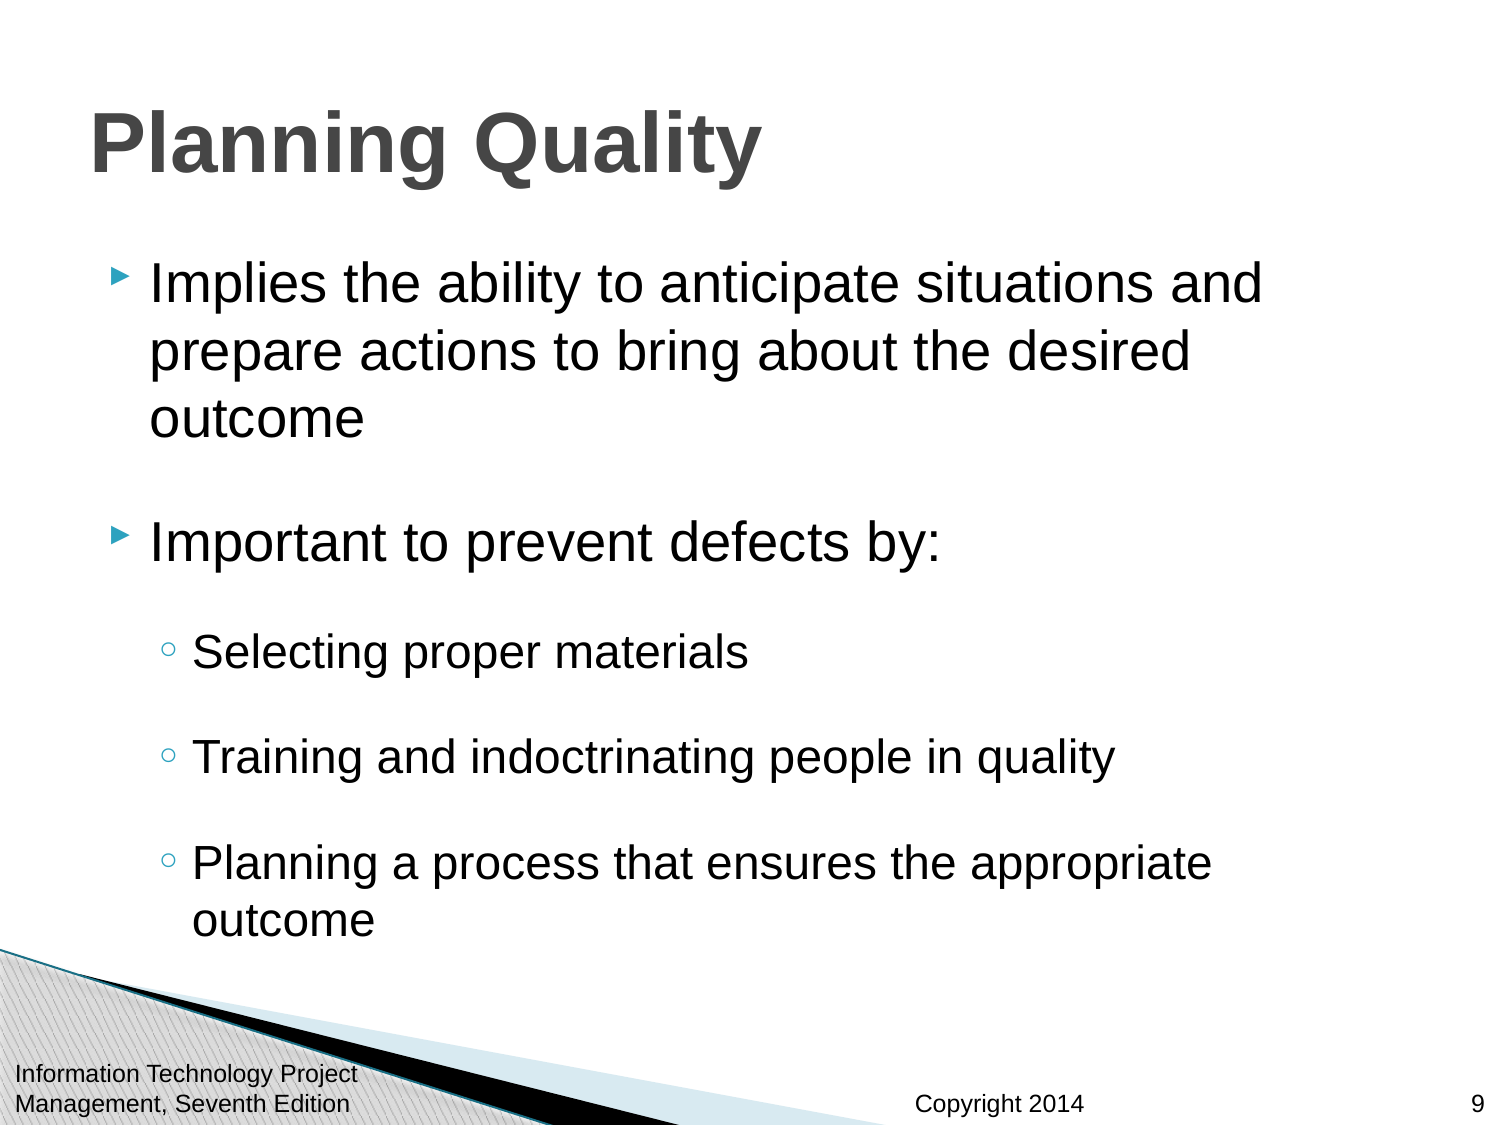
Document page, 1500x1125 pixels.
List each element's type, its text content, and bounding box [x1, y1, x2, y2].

list Implies the ability to anticipate situations and prepare actions to bring about the desired outcome Important to prevent defects by: Selecting proper materials Training and indoctrinating people in quality Planning a process that ensures the appropriate outcome [74, 238, 1419, 1026]
slide_number 9 [1408, 1065, 1500, 1125]
footer Information Technology Project Management, Seventh Edition [0, 1065, 425, 1125]
title Planning Quality [75, 45, 1425, 233]
